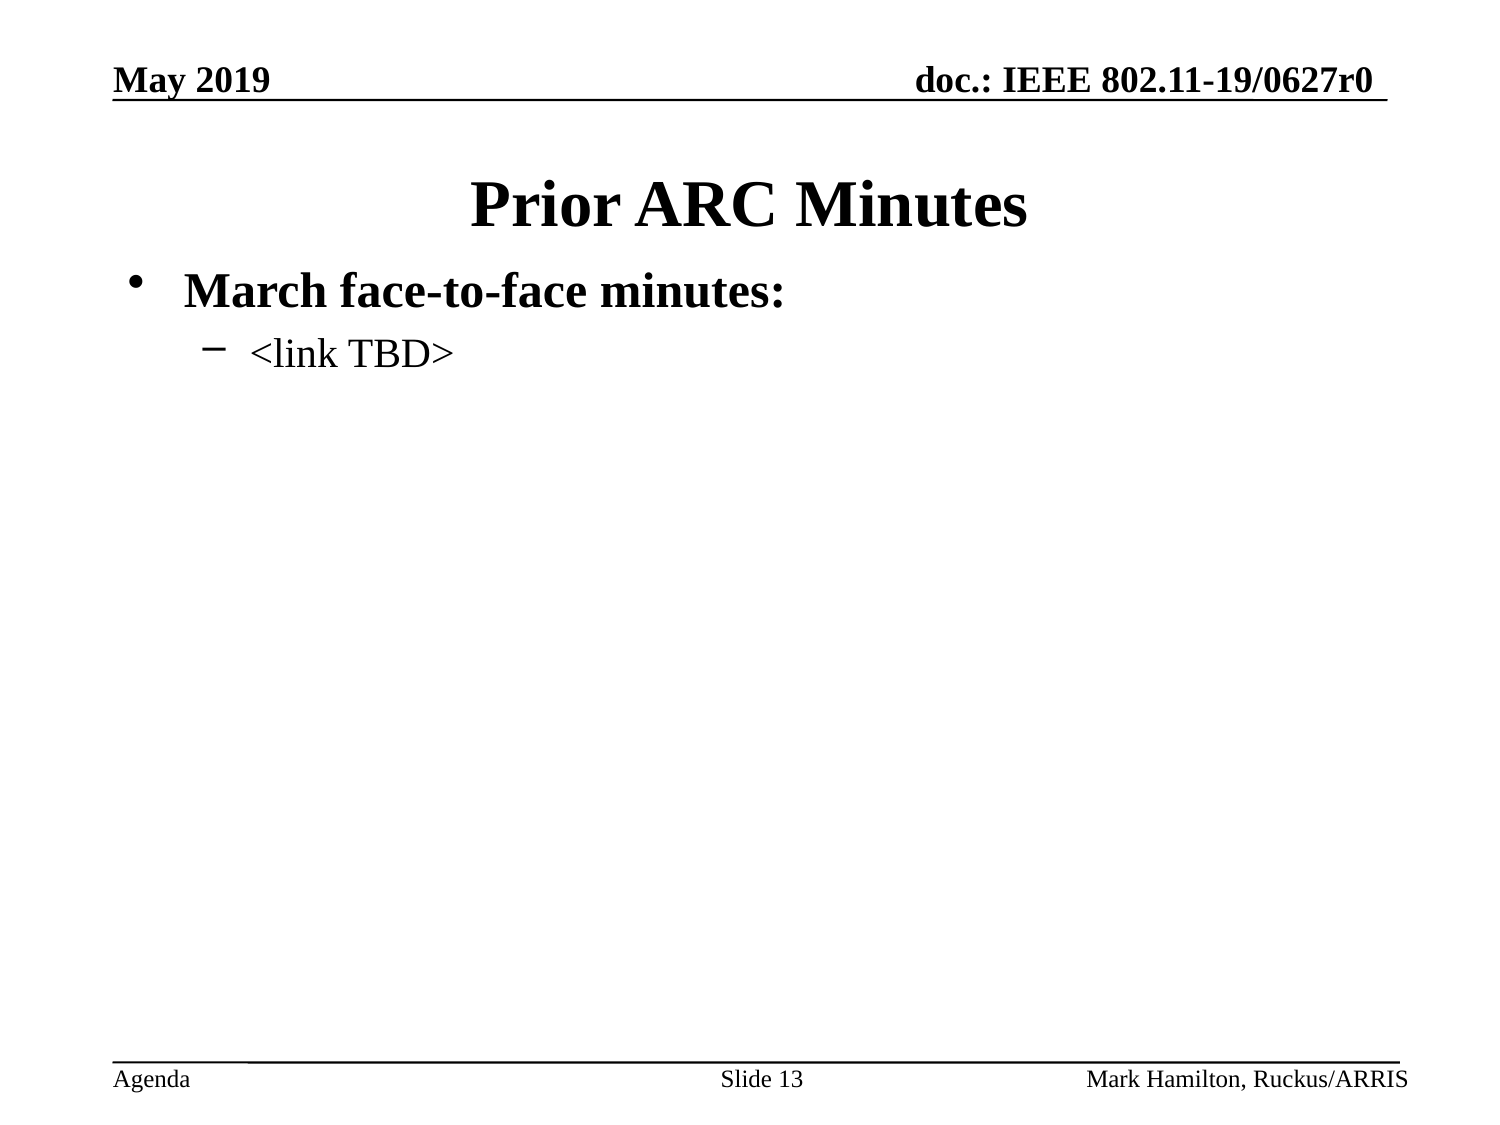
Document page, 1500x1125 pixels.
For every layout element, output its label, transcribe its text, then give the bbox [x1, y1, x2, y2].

list March face-to-face minutes: <link TBD> [112, 249, 1388, 1000]
title Prior ARC Minutes [112, 112, 1388, 249]
